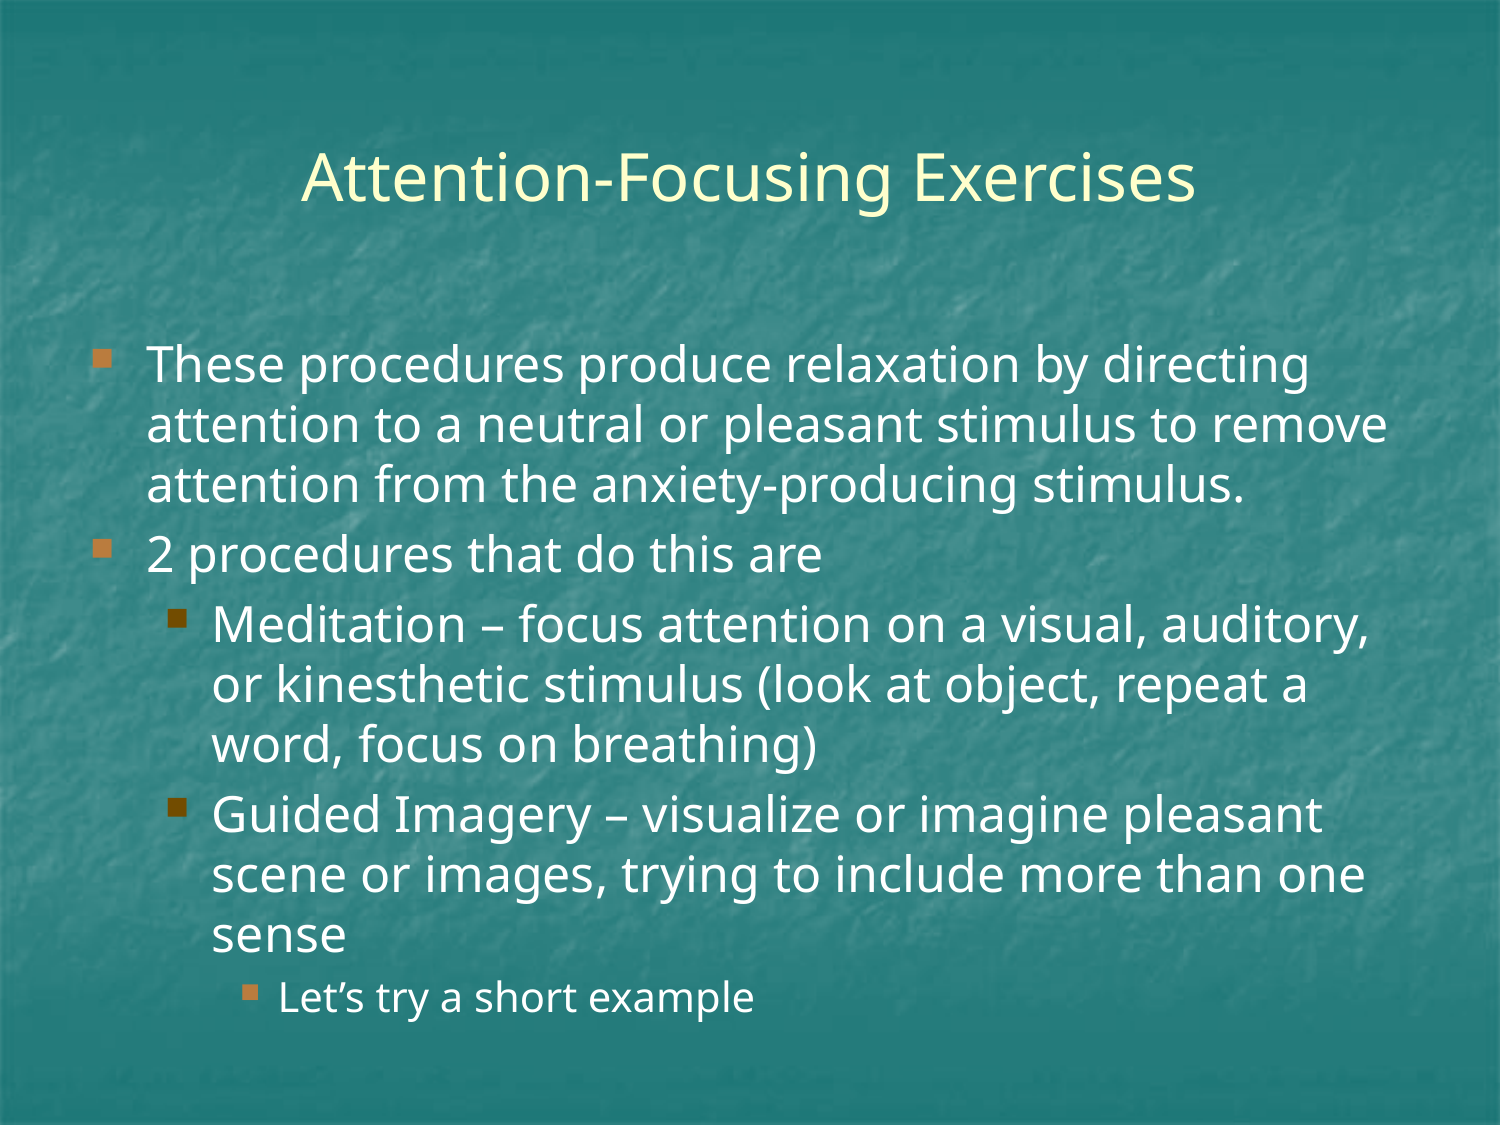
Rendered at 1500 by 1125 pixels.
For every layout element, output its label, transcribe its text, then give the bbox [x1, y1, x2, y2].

title Attention-Focusing Exercises [74, 62, 1426, 288]
list These procedures produce relaxation by directing attention to a neutral or pleasant stimulus to remove attention from the anxiety-producing stimulus. 2 procedures that do this are Meditation – focus attention on a visual, auditory, or kinesthetic stimulus (look at object, repeat a word, focus on breathing) Guided Imagery – visualize or imagine pleasant scene or images, trying to include more than one sense Let’s try a short example [74, 324, 1426, 1001]
